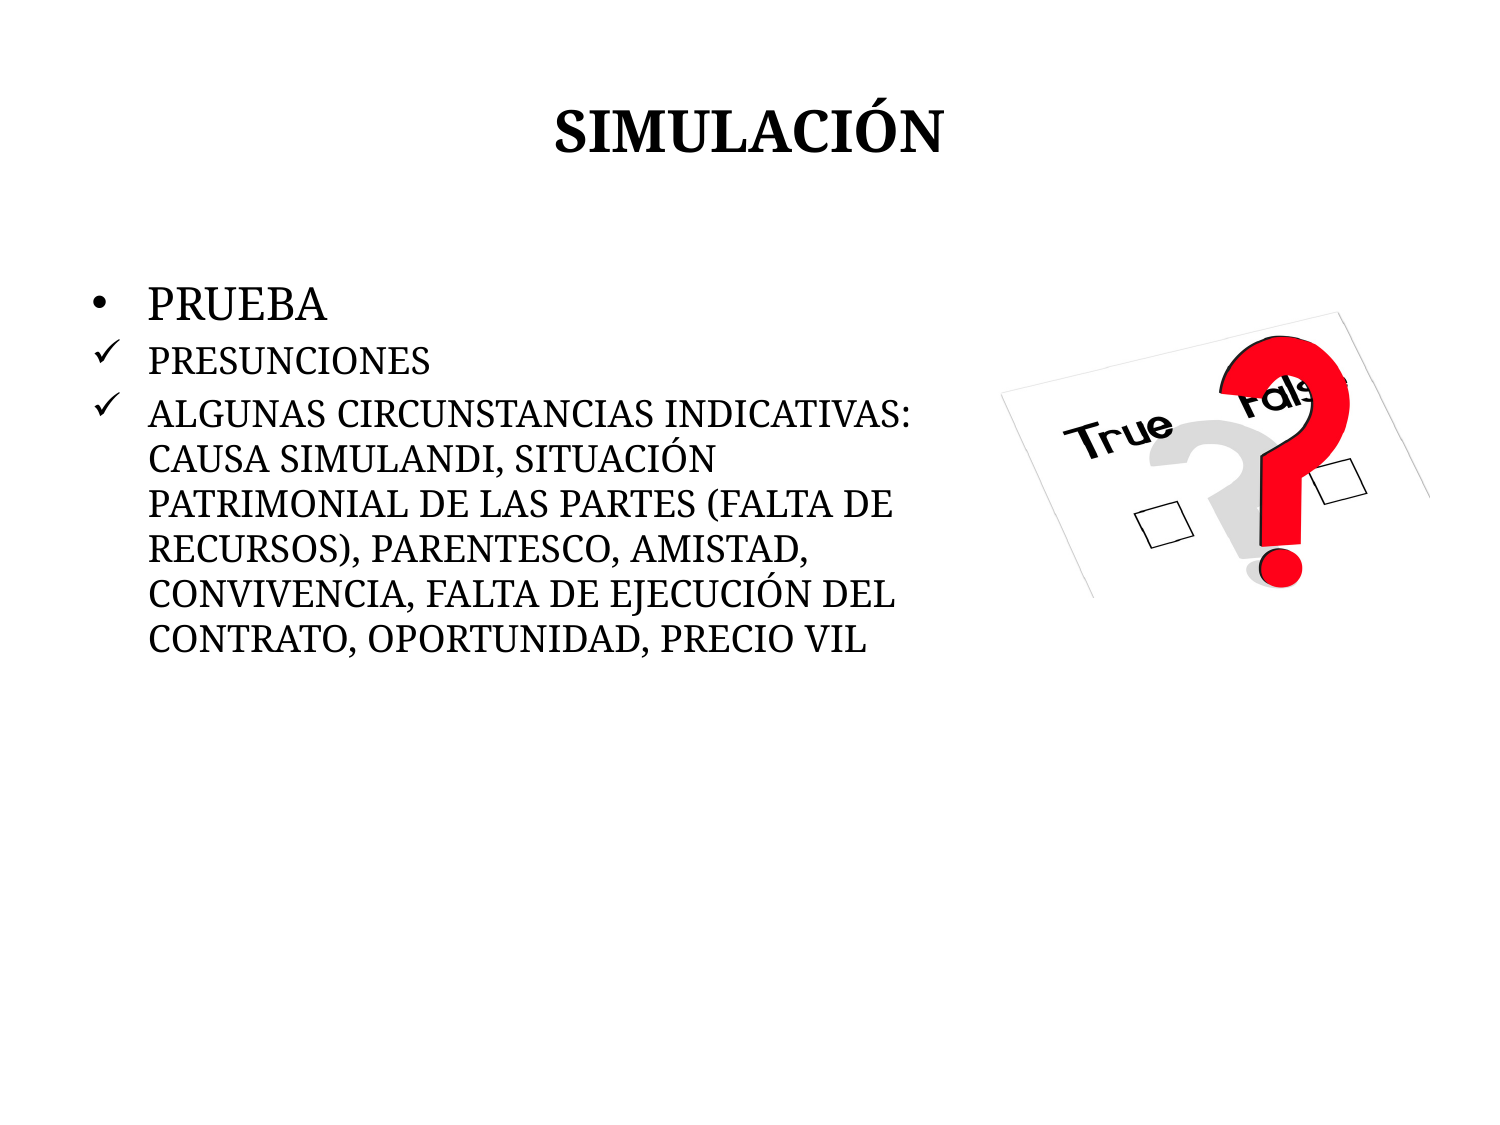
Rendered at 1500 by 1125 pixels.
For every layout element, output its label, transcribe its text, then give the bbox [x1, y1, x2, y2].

list PRUEBA PRESUNCIONES ALGUNAS CIRCUNSTANCIAS INDICATIVAS: CAUSA SIMULANDI, SITUACIÓN PATRIMONIAL DE LAS PARTES (FALTA DE RECURSOS), PARENTESCO, AMISTAD, CONVIVENCIA, FALTA DE EJECUCIÓN DEL CONTRATO, OPORTUNIDAD, PRECIO VIL [76, 267, 929, 1010]
title SIMULACIÓN [75, 45, 1425, 213]
picture [997, 310, 1430, 599]
